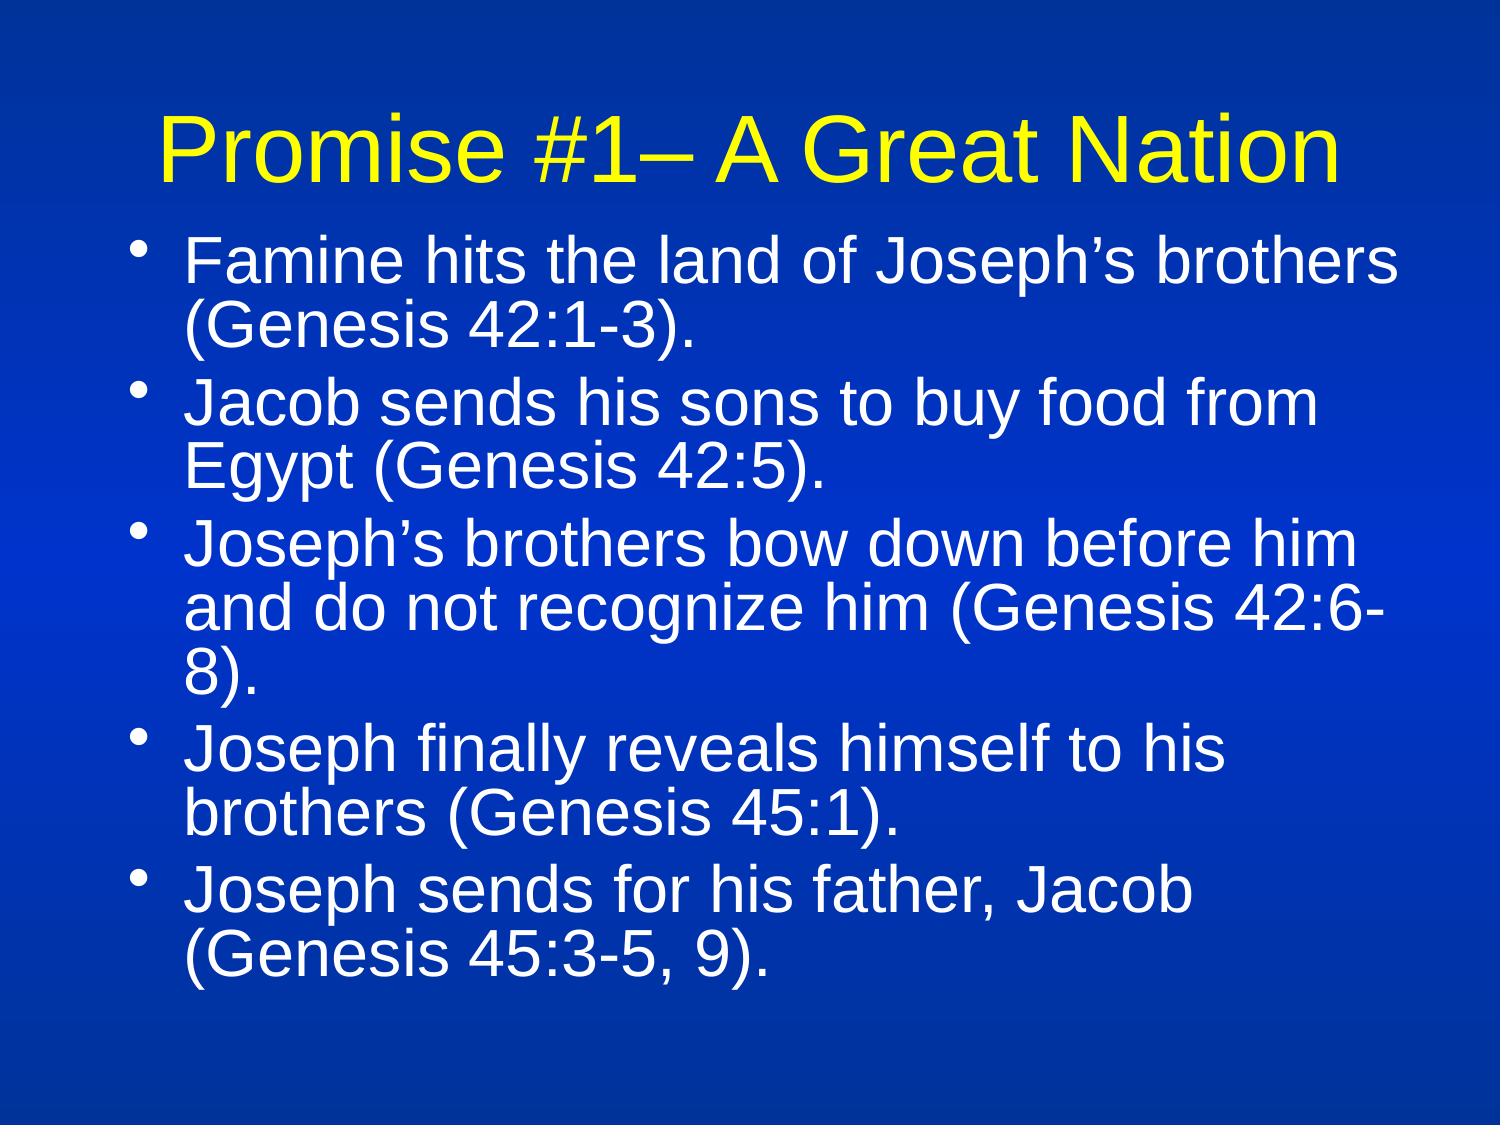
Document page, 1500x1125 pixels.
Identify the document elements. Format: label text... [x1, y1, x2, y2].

list Famine hits the land of Joseph’s brothers (Genesis 42:1-3). Jacob sends his sons to buy food from Egypt (Genesis 42:5). Joseph’s brothers bow down before him and do not recognize him (Genesis 42:6-8). Joseph finally reveals himself to his brothers (Genesis 45:1). Joseph sends for his father, Jacob (Genesis 45:3-5, 9). [112, 224, 1475, 1013]
title Promise #1– A Great Nation [37, 50, 1463, 238]
